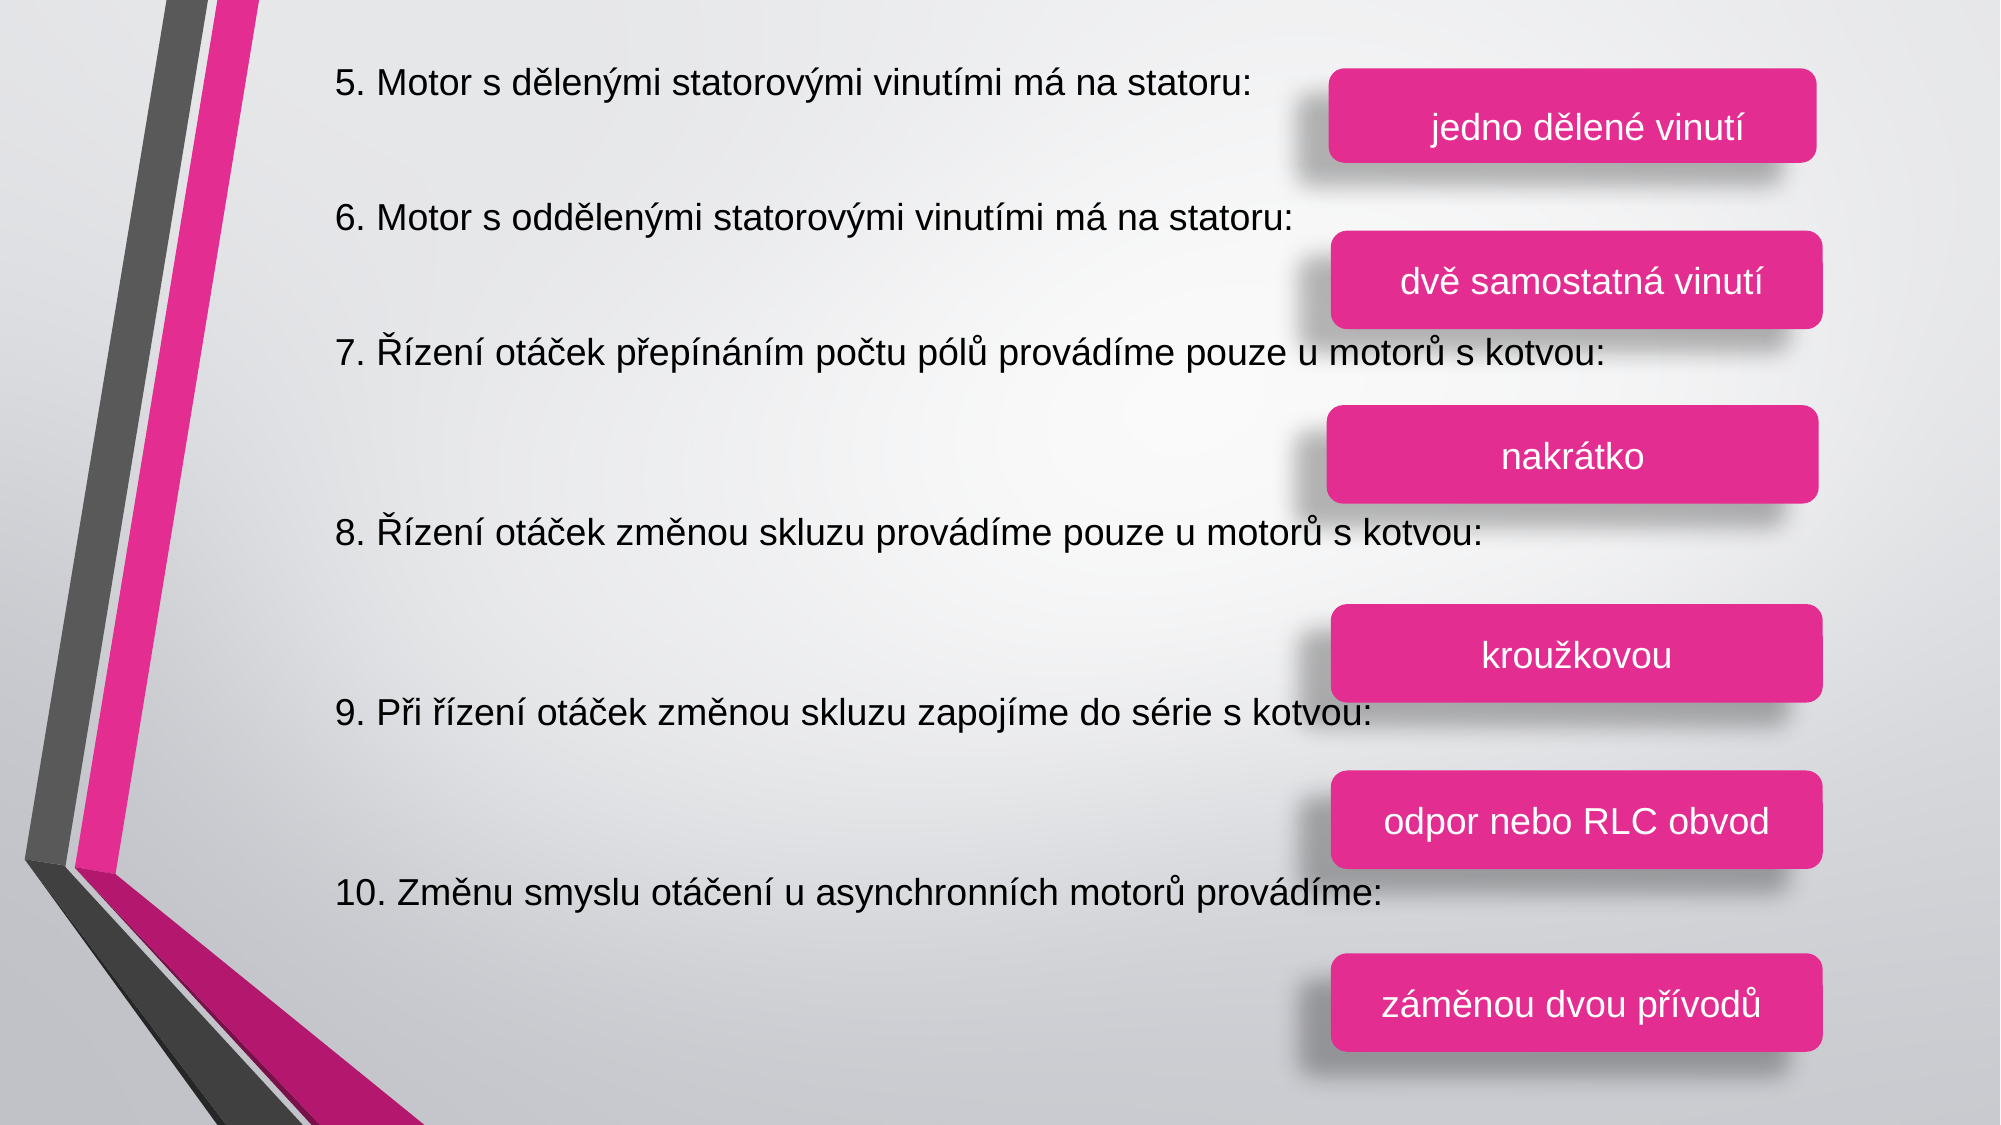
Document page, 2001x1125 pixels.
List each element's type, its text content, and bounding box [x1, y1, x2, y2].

text_box nakrátko [1325, 403, 1821, 505]
text_box záměnou dvou přívodů [1329, 951, 1825, 1054]
text_box 5. Motor s dělenými statorovými vinutími má na statoru: 6. Motor s oddělenými statorovými vinutími má na statoru: 7. Řízení otáček přepínáním počtu pólů provádíme pouze u motorů s kotvou: 8. Řízení otáček změnou skluzu provádíme pouze u motorů s kotvou: 9. Při řízení otáček změnou skluzu zapojíme do série s kotvou: 10. Změnu smyslu otáčení u asynchronních motorů provádíme: [320, 0, 1750, 1055]
text_box dvě samostatná vinutí [1329, 229, 1825, 331]
text_box kroužkovou [1329, 602, 1825, 704]
text_box jedno dělené vinutí [1327, 66, 1818, 165]
text_box odpor nebo RLC obvod [1329, 769, 1825, 871]
